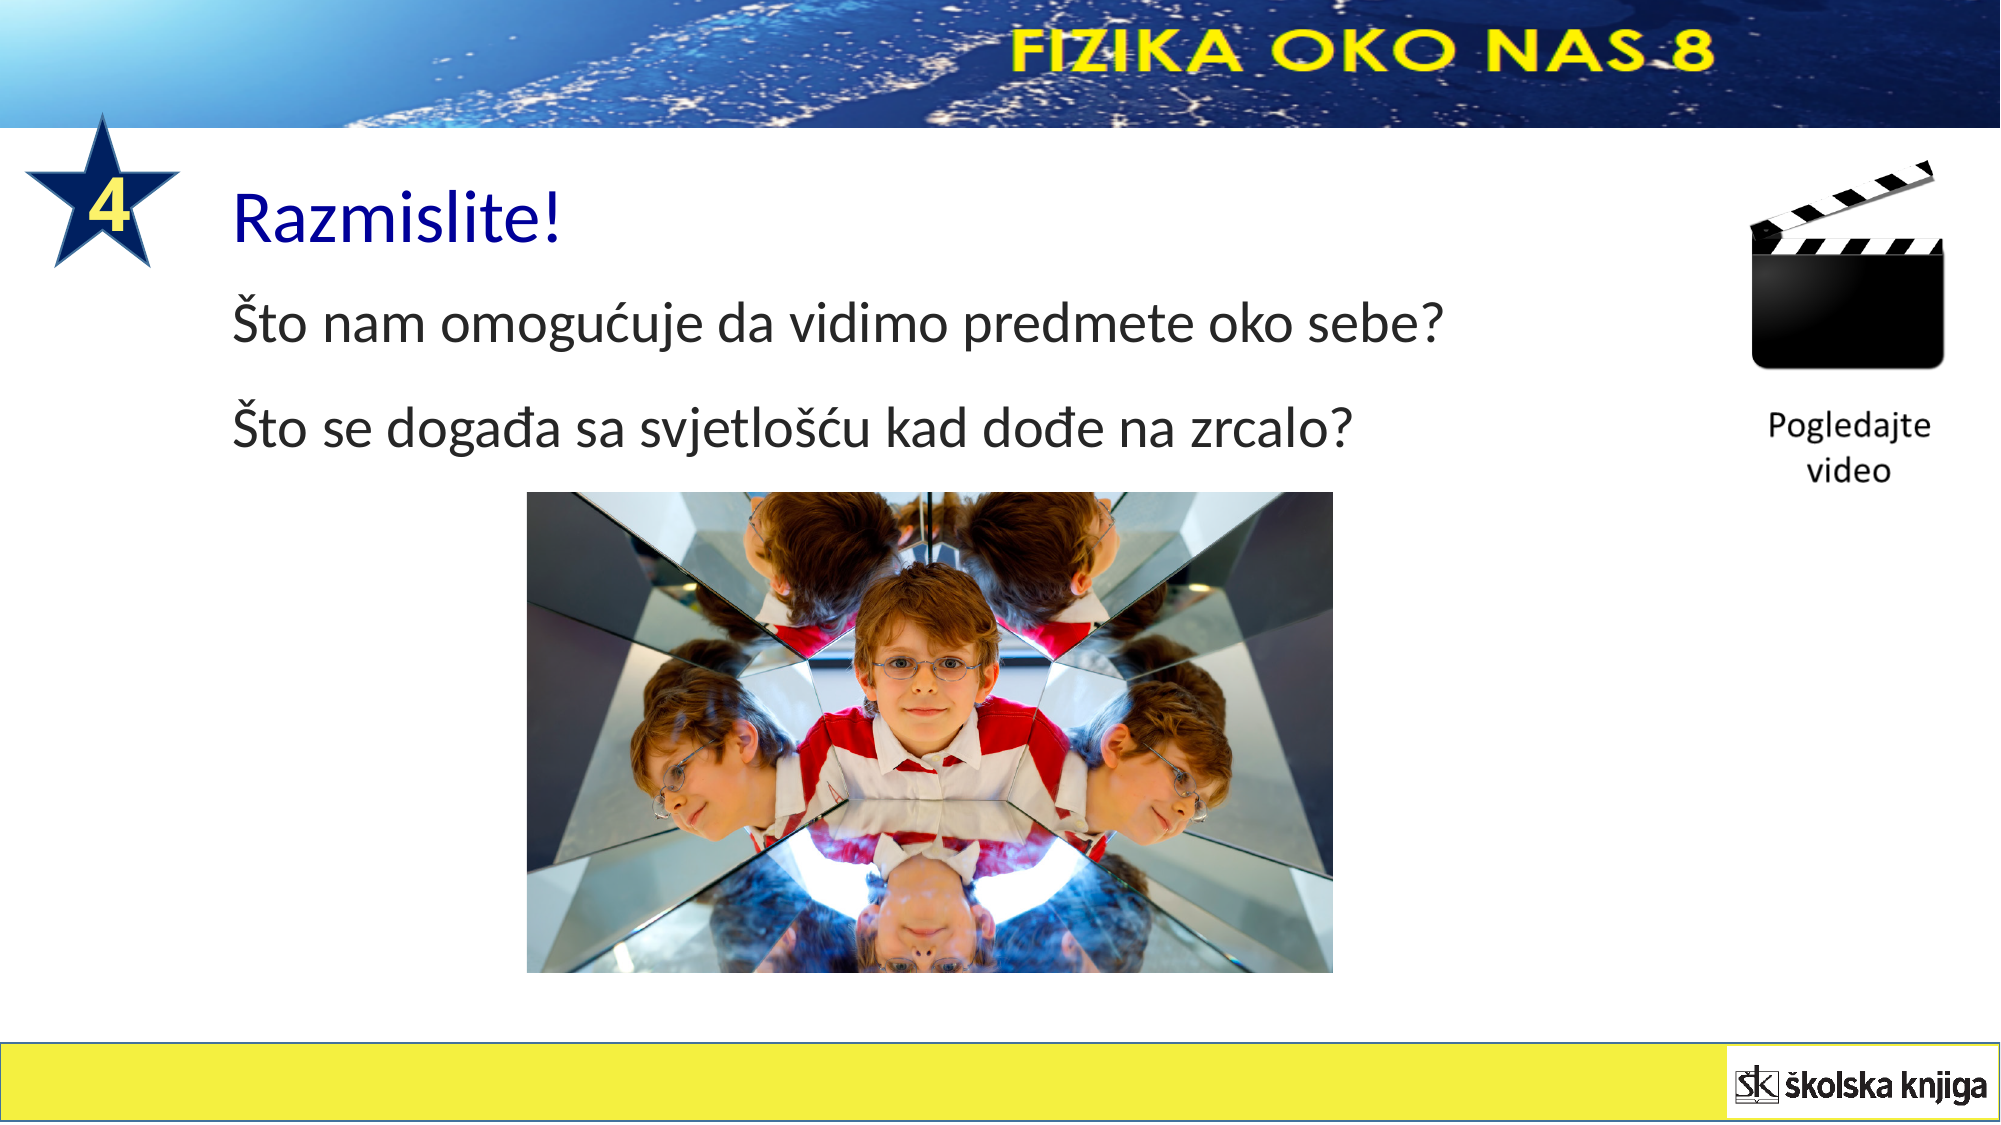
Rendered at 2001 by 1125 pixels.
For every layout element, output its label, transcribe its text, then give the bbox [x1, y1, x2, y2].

picture [526, 492, 1333, 973]
picture [1736, 388, 1963, 516]
picture [0, 0, 2000, 128]
text_box 4 [24, 111, 181, 269]
picture [1727, 1046, 1998, 1118]
picture [1748, 160, 1946, 371]
text_box Razmislite! [217, 160, 801, 266]
text_box Što nam omogućuje da vidimo predmete oko sebe? Što se događa sa svjetlošću kad dođe na zrcalo? [217, 241, 1777, 467]
